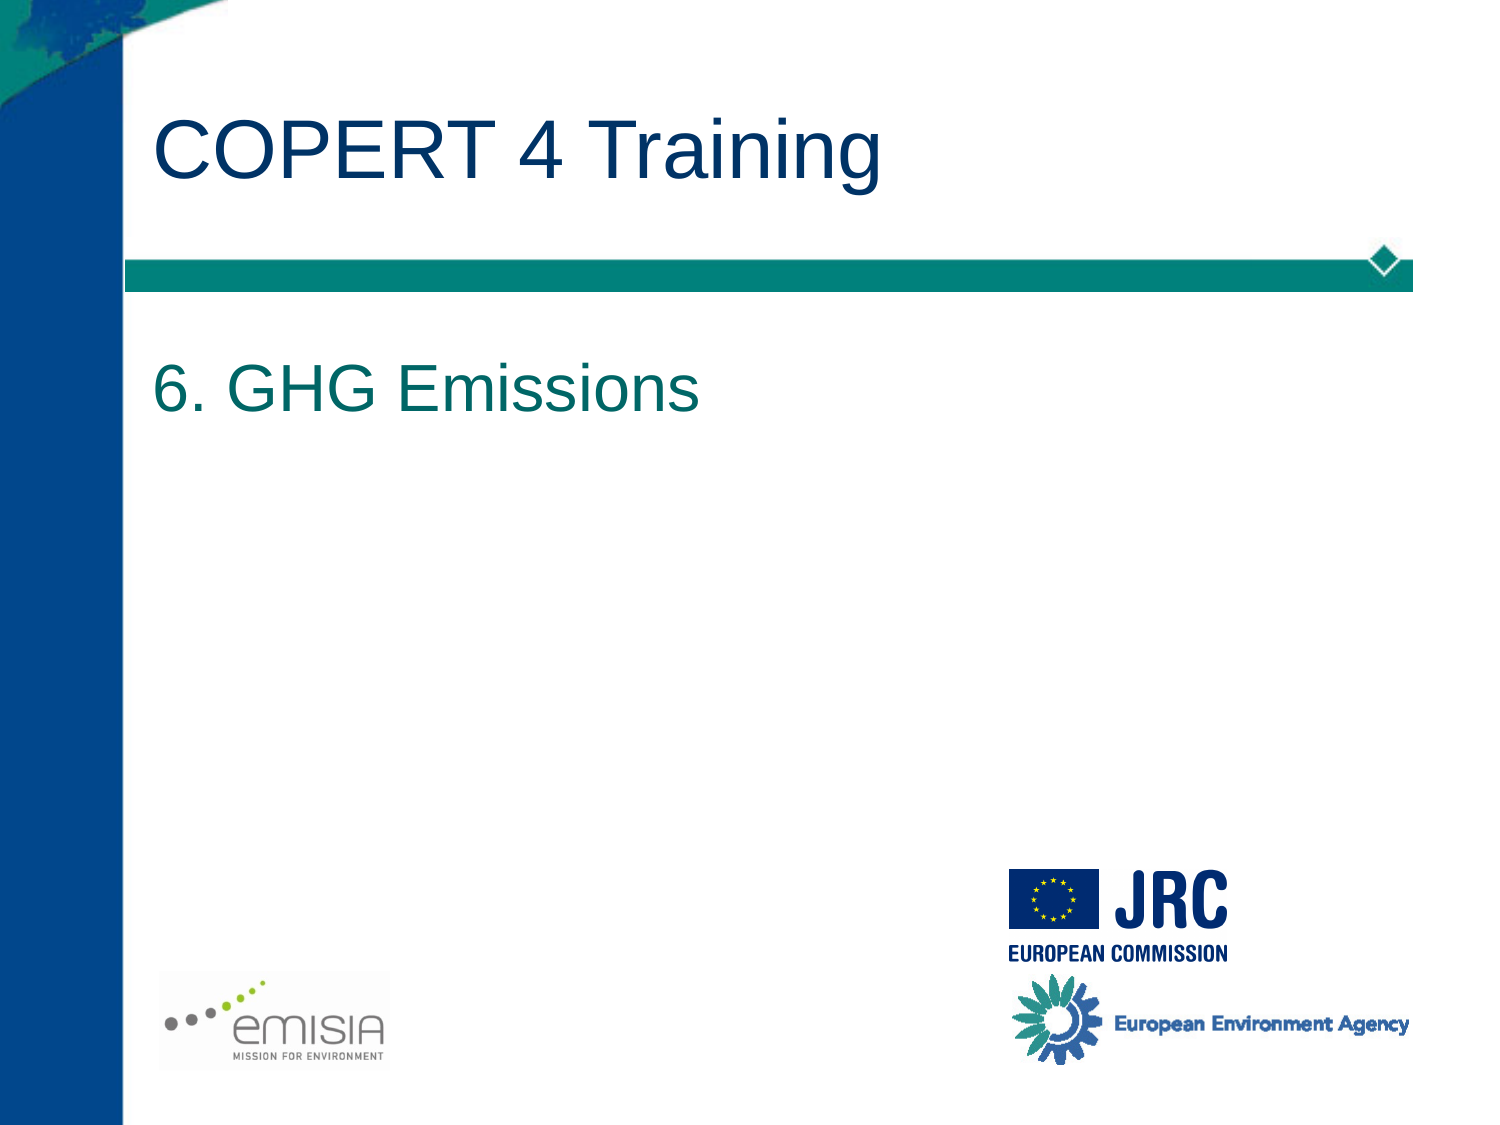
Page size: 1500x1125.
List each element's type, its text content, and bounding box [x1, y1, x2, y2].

picture [1009, 869, 1227, 962]
title COPERT 4 Training [137, 87, 1413, 224]
subtitle 6. GHG Emissions [137, 337, 1413, 626]
picture [1012, 974, 1409, 1065]
picture [0, 0, 1413, 1125]
